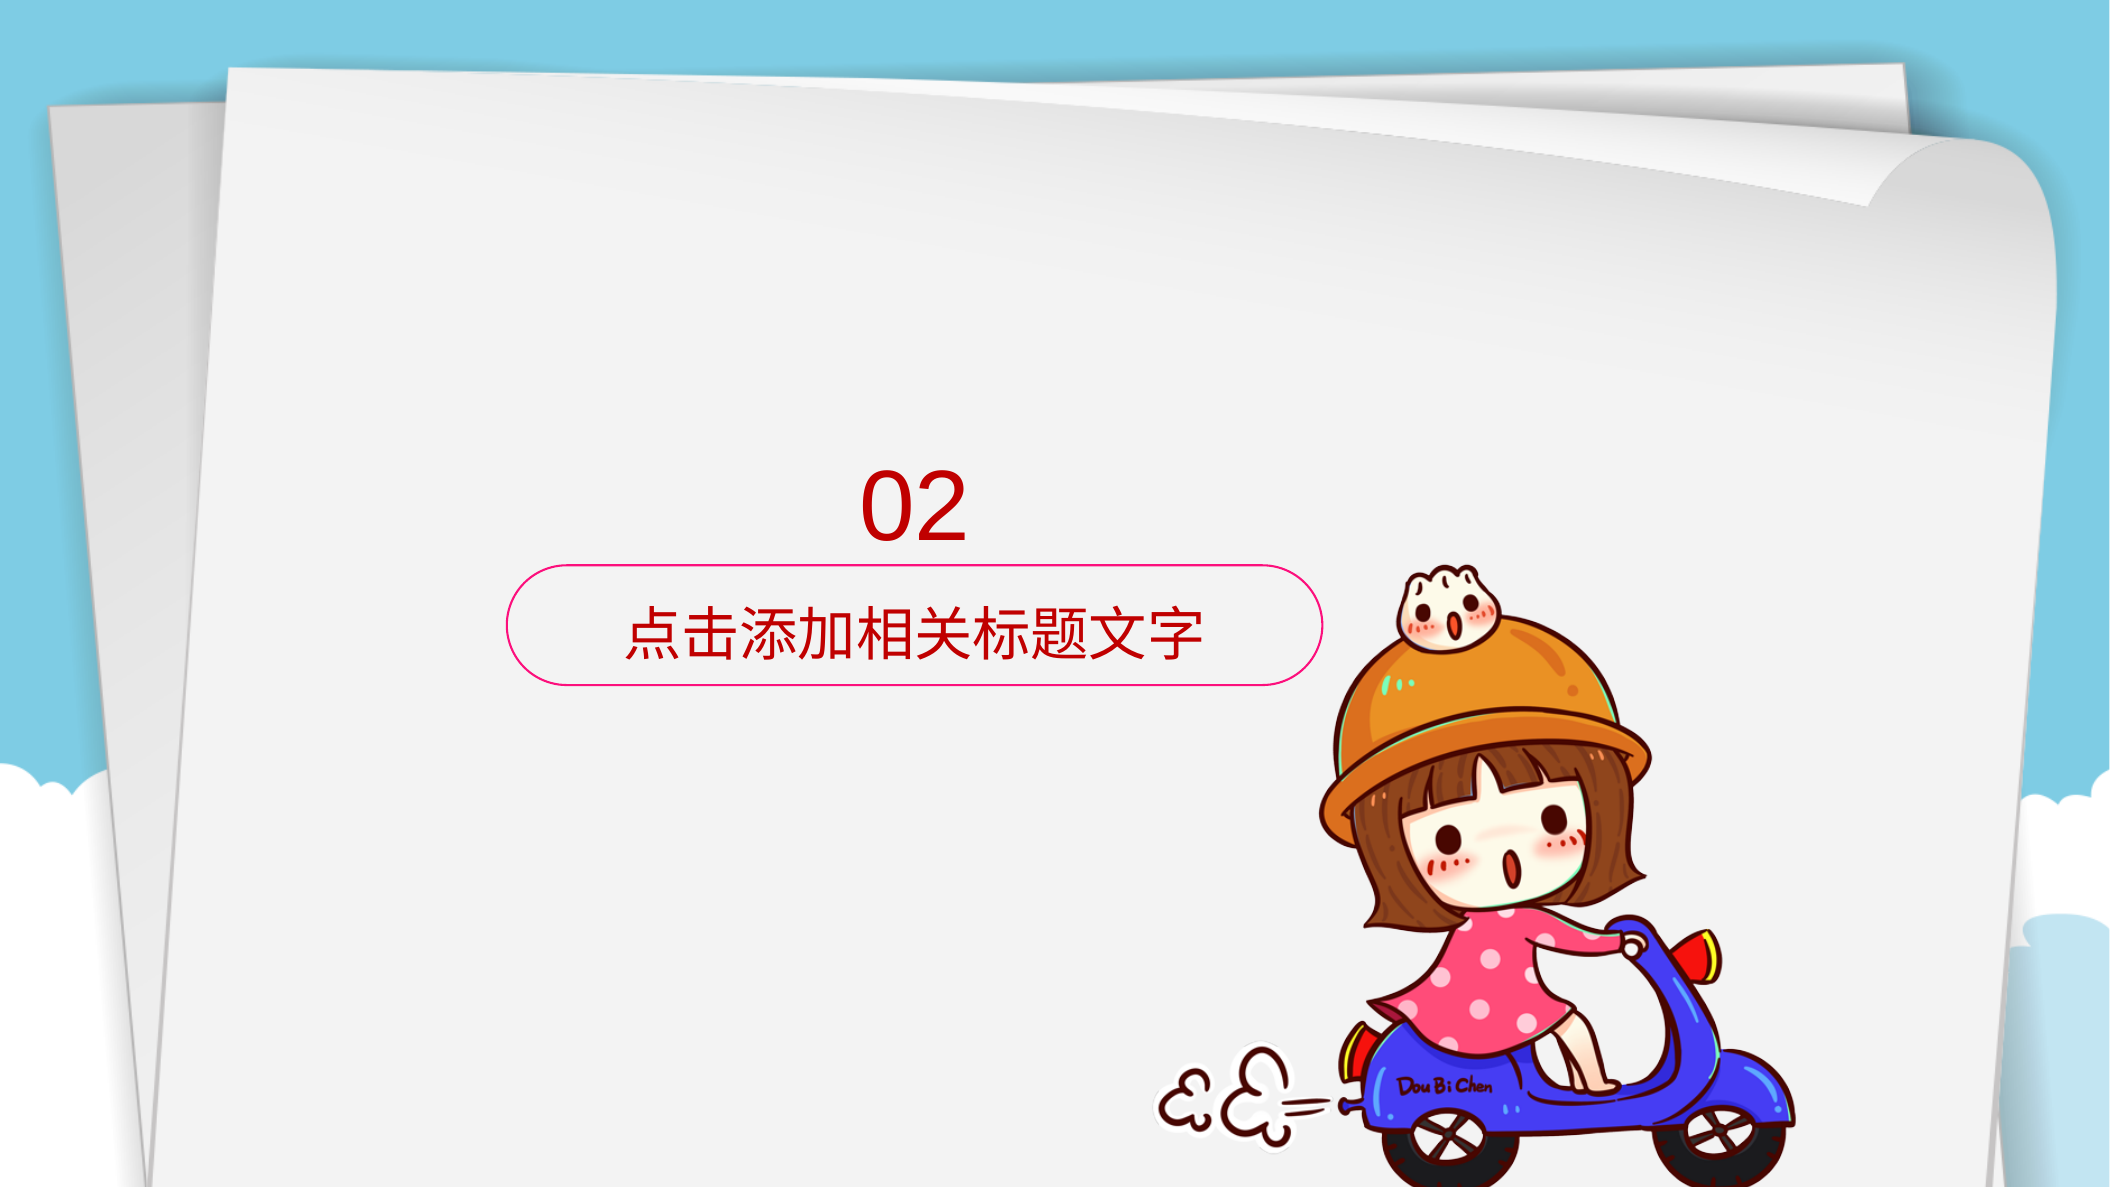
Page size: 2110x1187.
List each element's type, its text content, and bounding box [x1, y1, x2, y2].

text_box 02 [703, 416, 1126, 561]
text_box 点击添加相关标题文字 [544, 583, 1125, 668]
picture [0, 0, 2110, 1187]
text_box [505, 564, 1125, 687]
